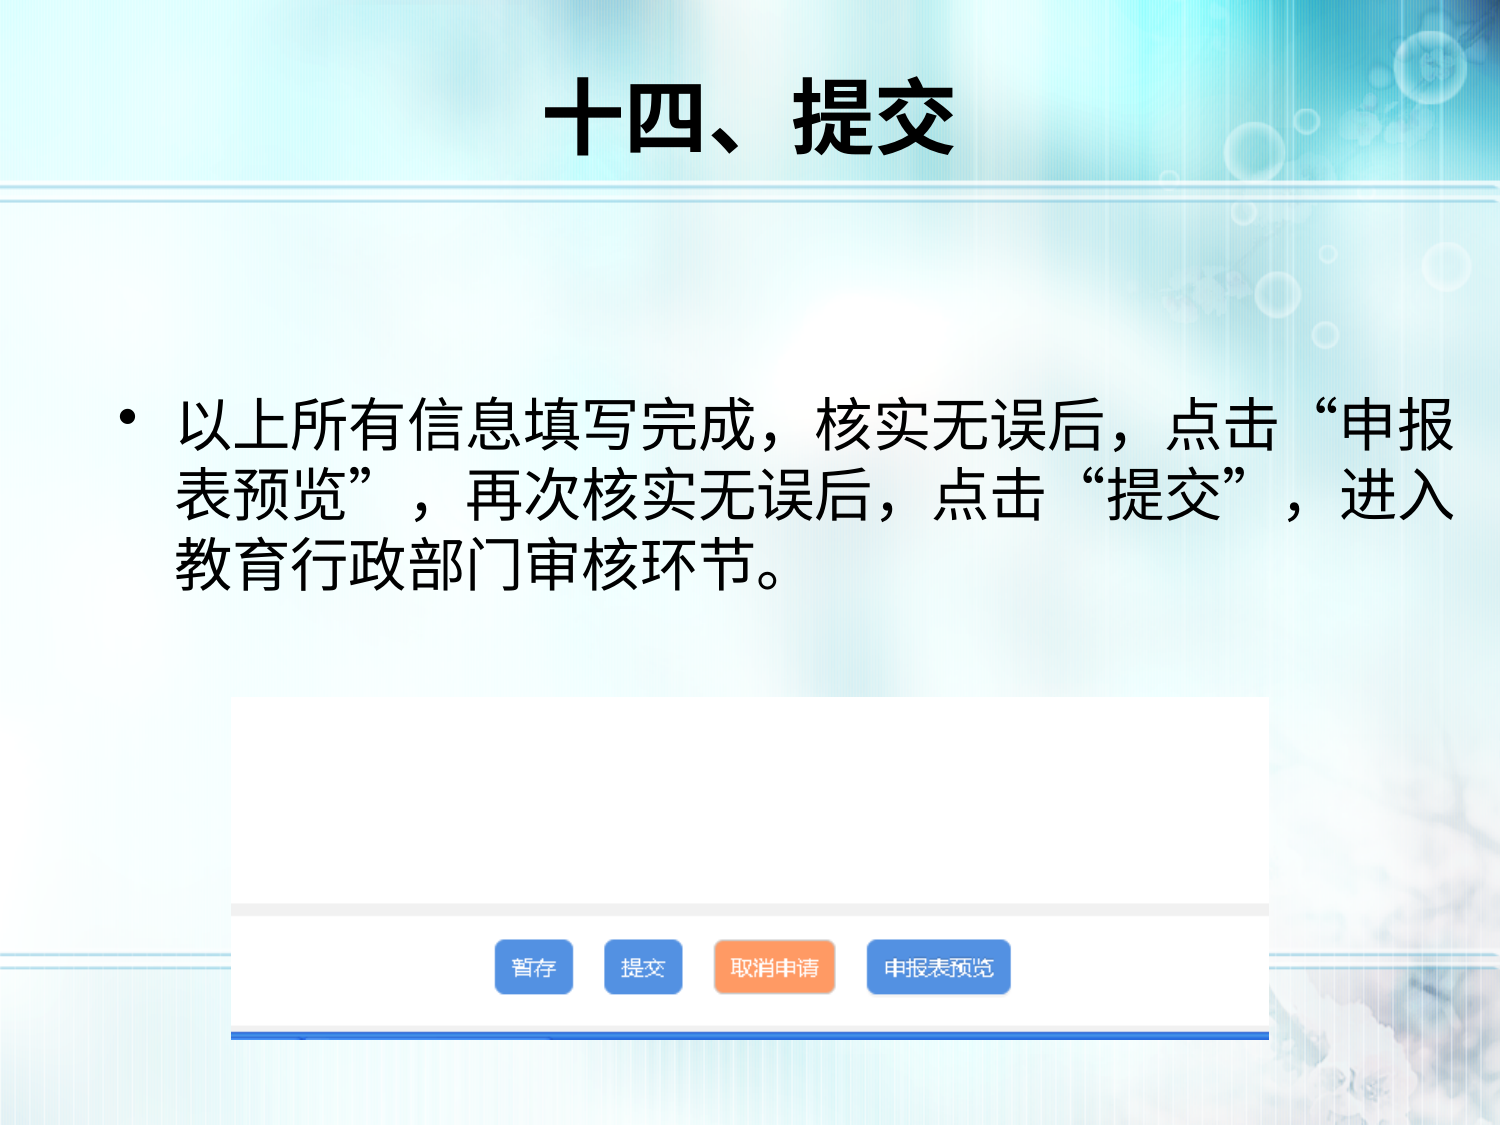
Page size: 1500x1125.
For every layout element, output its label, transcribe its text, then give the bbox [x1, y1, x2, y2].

picture [0, 0, 1500, 1125]
list 以上所有信息填写完成，核实无误后，点击“申报表预览”，再次核实无误后，点击“提交”，进入教育行政部门审核环节。 [102, 299, 1492, 1014]
title 十四、提交 [74, 45, 1426, 185]
